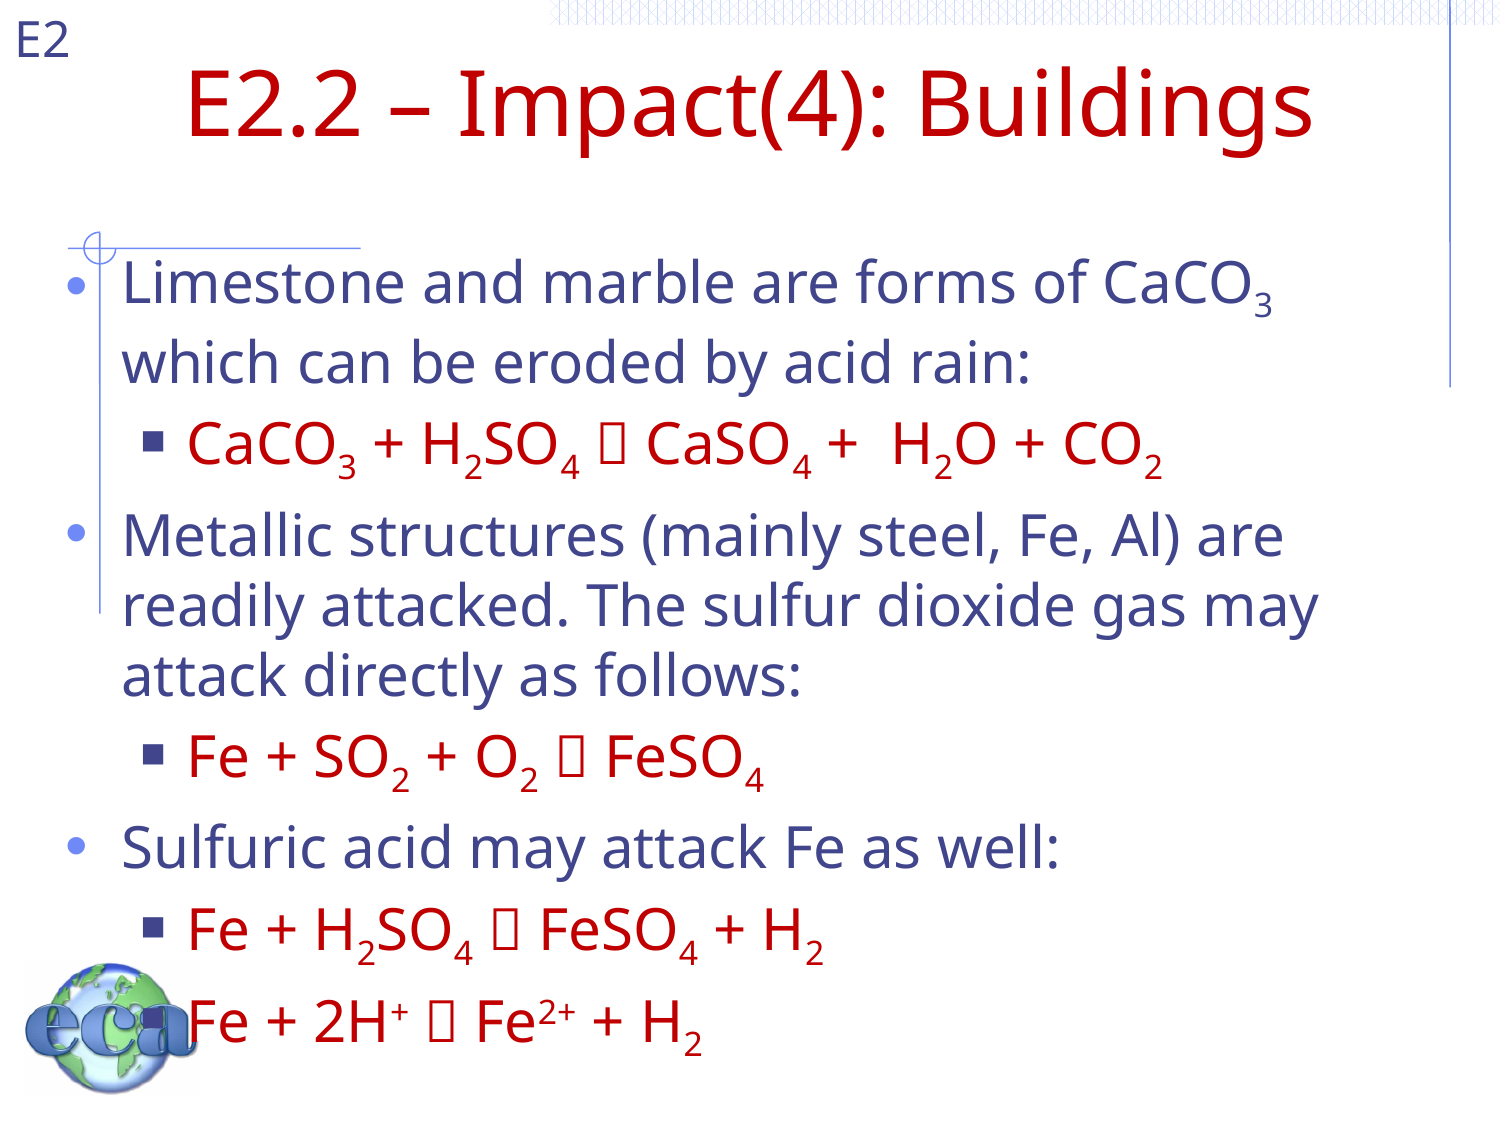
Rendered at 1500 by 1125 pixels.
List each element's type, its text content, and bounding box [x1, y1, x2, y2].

picture [23, 960, 200, 1096]
list Limestone and marble are forms of CaCO3 which can be eroded by acid rain: CaCO3 + H2SO4  CaSO4 + H2O + CO2 Metallic structures (mainly steel, Fe, Al) are readily attacked. The sulfur dioxide gas may attack directly as follows: Fe + SO2 + O2  FeSO4 Sulfuric acid may attack Fe as well: Fe + H2SO4  FeSO4 + H2 Fe + 2H+  Fe2+ + H2 [49, 237, 1463, 976]
title E2.2 – Impact(4): Buildings [37, 24, 1463, 163]
